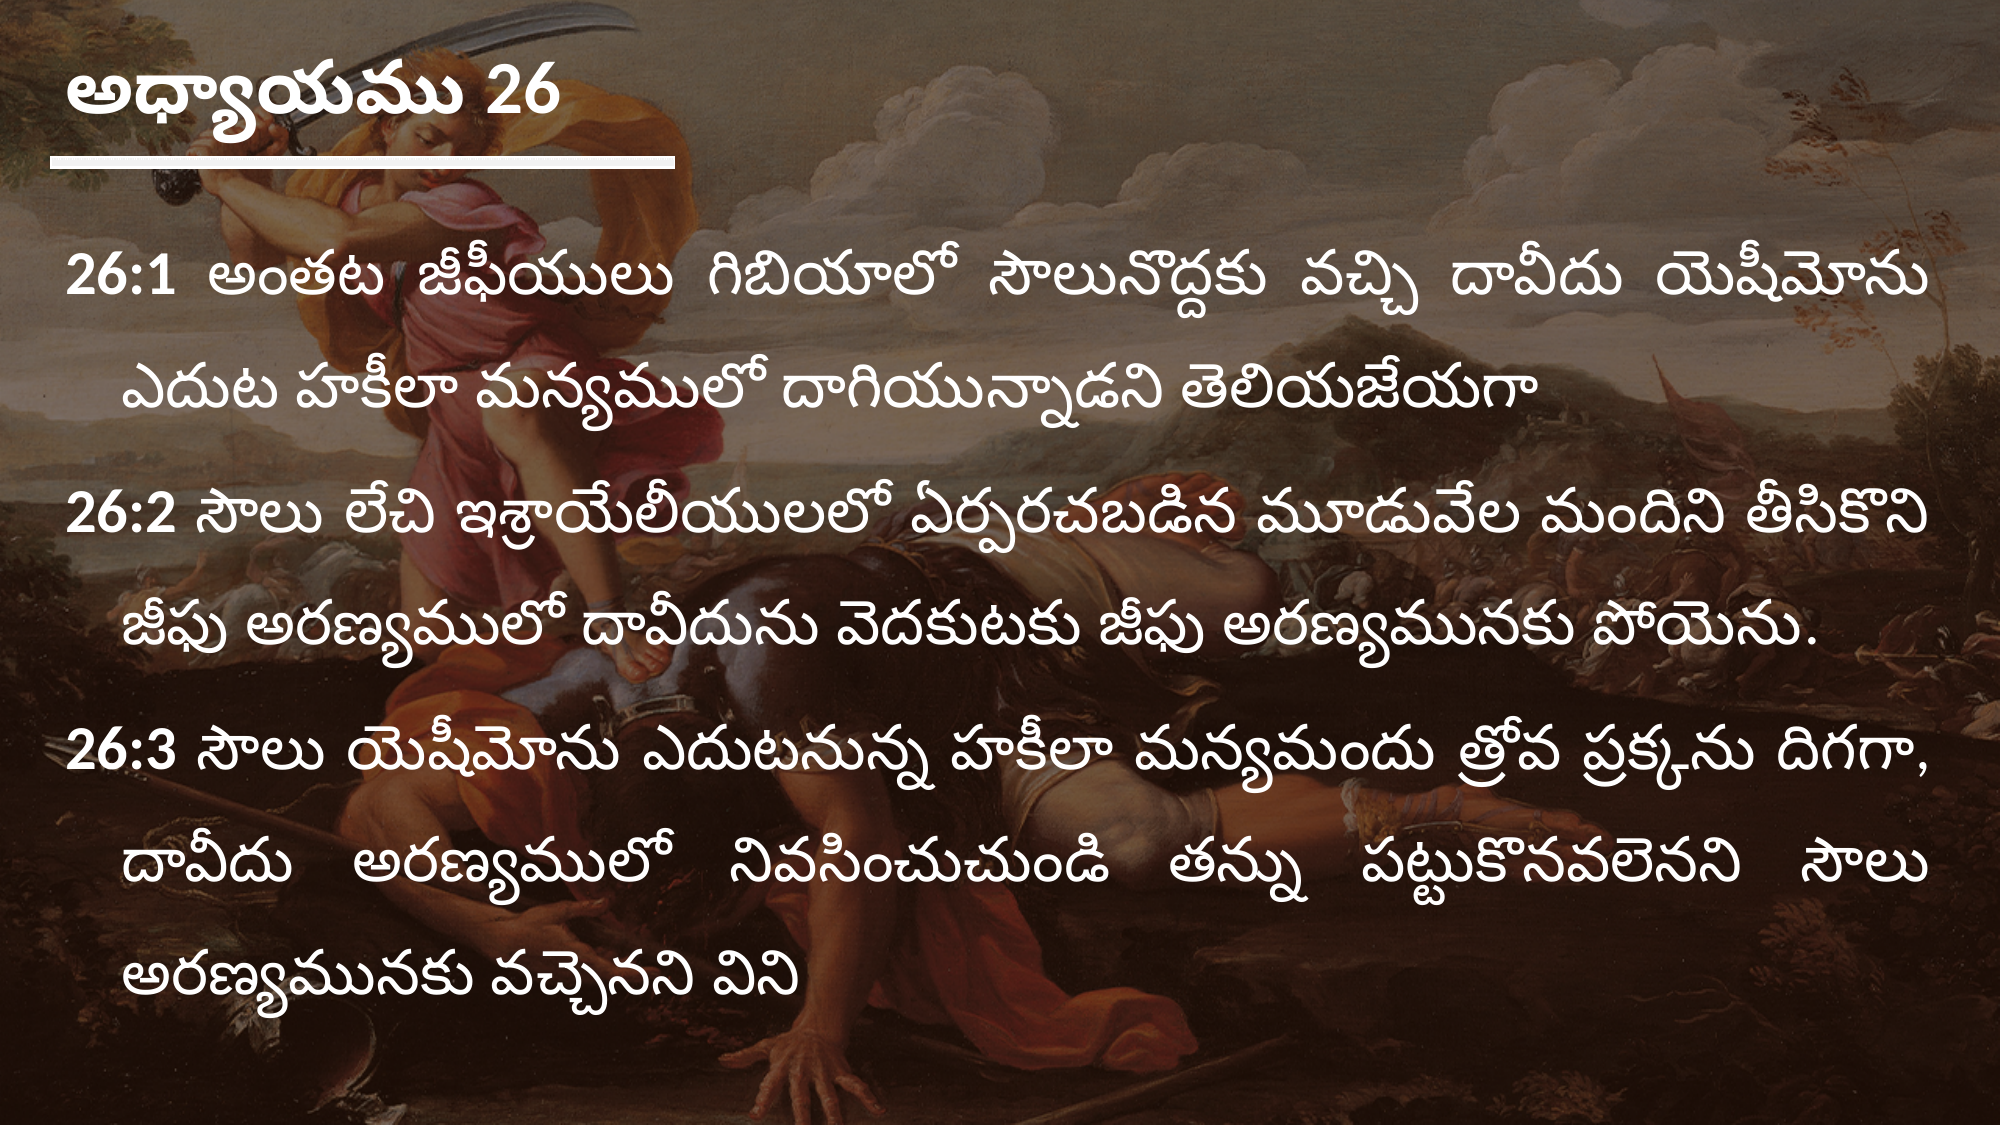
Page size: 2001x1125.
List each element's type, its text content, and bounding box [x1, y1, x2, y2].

title అధ్యాయము 26 [50, 0, 1925, 167]
picture [0, 0, 2000, 1125]
list 26:1 అంతట జీఫీయులు గిబియాలో సౌలునొద్దకు వచ్చి దావీదు యెషీమోను ఎదుట హకీలా మన్యములో దాగియున్నాడని తెలియజేయగా 26:2 సౌలు లేచి ఇశ్రాయేలీయులలో ఏర్పరచబడిన మూడువేల మందిని తీసికొని జీఫు అరణ్యములో దావీదును వెదకుటకు జీఫు అరణ్యమునకు పోయెను. 26:3 సౌలు యెషీమోను ఎదుటనున్న హకీలా మన్యమందు త్రోవ ప్రక్కను దిగగా, దావీదు అరణ్యములో నివసించుచుండి తన్ను పట్టుకొనవలెనని సౌలు అరణ్యమునకు వచ్చెనని విని [50, 187, 1946, 1063]
